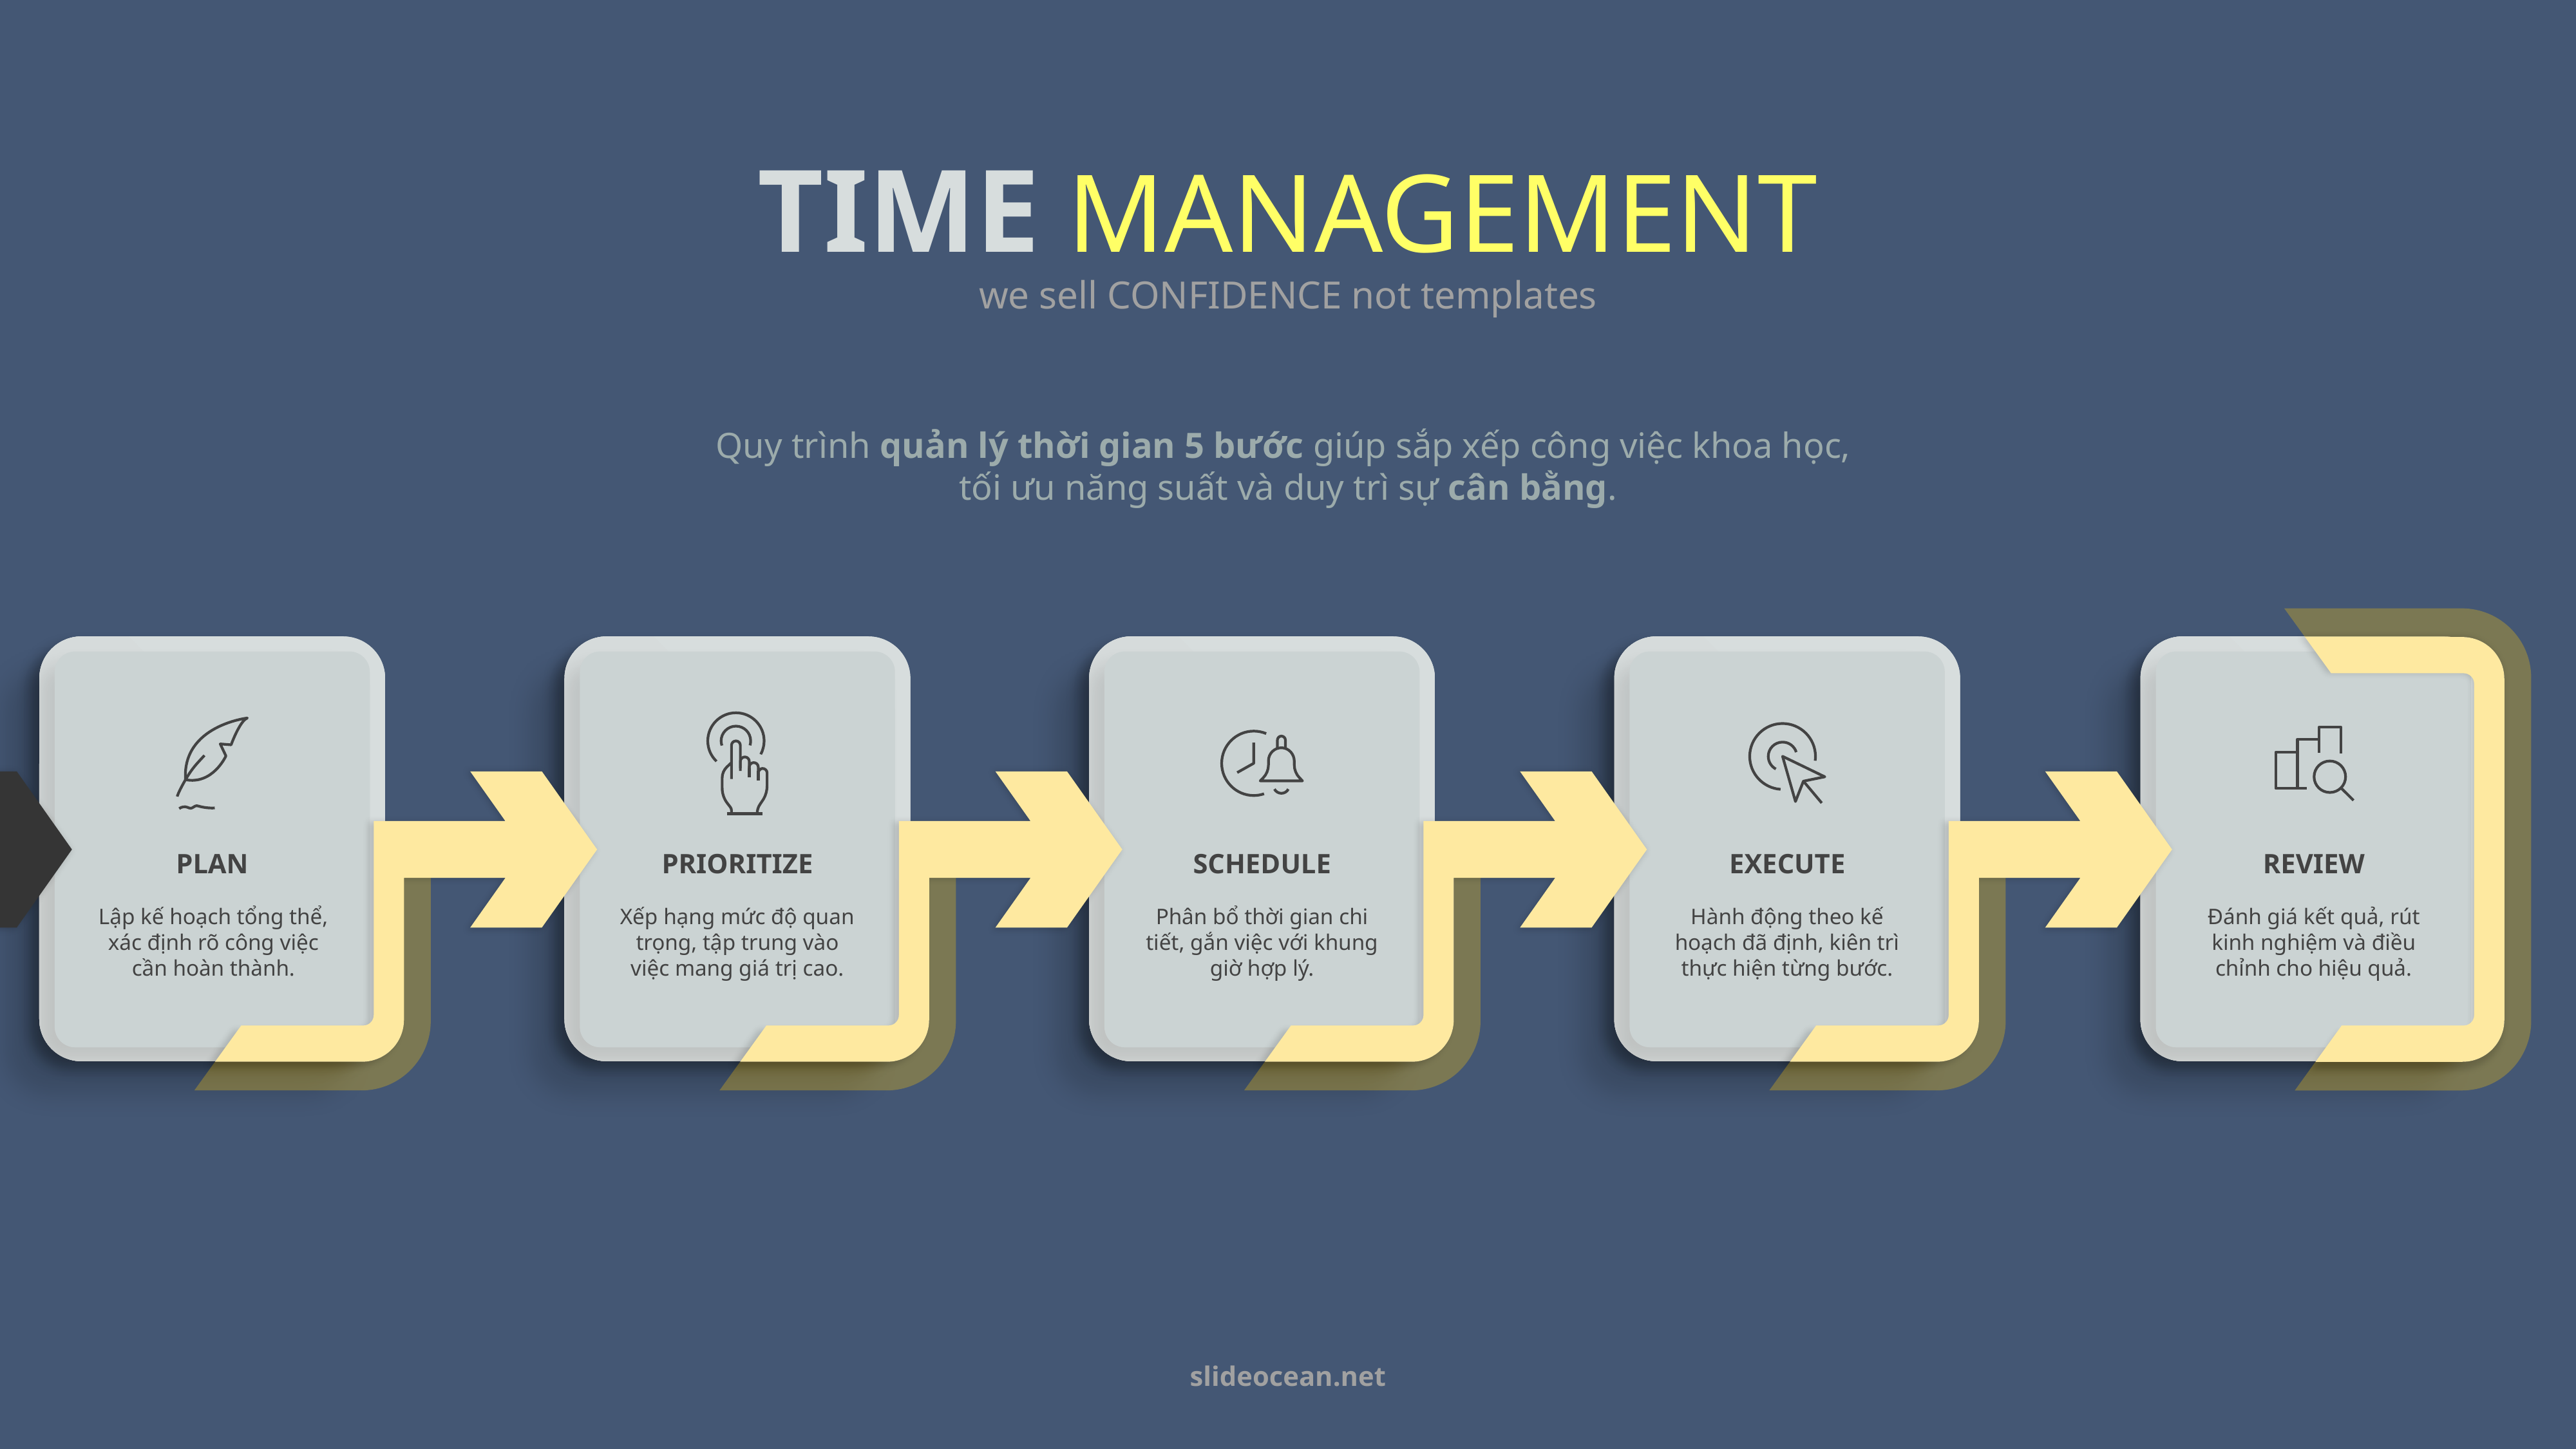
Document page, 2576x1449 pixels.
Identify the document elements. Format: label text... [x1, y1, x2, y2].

text_box [1222, 731, 1303, 796]
text_box PRIORITIZE [652, 842, 823, 884]
text_box [2314, 761, 2354, 800]
text_box [1244, 884, 1481, 1091]
text_box [1264, 771, 1647, 1062]
text_box [2139, 635, 2306, 673]
text_box Xếp hạng mức độ quan trọng, tập trung vào việc mang giá trị cao. [609, 898, 866, 985]
text_box [1613, 635, 1962, 819]
text_box [38, 635, 386, 819]
text_box Lập kế hoạch tổng thể, xác định rõ công việc cần hoàn thành. [85, 898, 342, 985]
text_box [708, 712, 768, 814]
text_box [214, 771, 598, 1062]
text_box [1103, 650, 1421, 1048]
text_box [740, 771, 1122, 1062]
text_box [179, 806, 215, 809]
text_box Phân bổ thời gian chi tiết, gắn việc với khung giờ hợp lý. [1134, 898, 1390, 985]
text_box PLAN [166, 842, 258, 884]
text_box REVIEW [2253, 842, 2374, 884]
text_box [1769, 884, 2006, 1091]
text_box [194, 884, 431, 1091]
text_box [719, 884, 956, 1091]
text_box Đánh giá kết quả, rút kinh nghiệm và điều chỉnh cho hiệu quả. [2186, 898, 2442, 985]
text_box [1628, 650, 1946, 1048]
text_box EXECUTE [1719, 842, 1855, 884]
text_box [578, 650, 896, 1048]
text_box [2305, 637, 2505, 1062]
text_box slideocean.net [1180, 1354, 1396, 1397]
text_box TIME MANAGEMENT [748, 133, 1828, 280]
text_box [564, 635, 912, 819]
text_box [1749, 723, 1825, 803]
text_box we sell CONFIDENCE not templates [969, 266, 1607, 321]
text_box [177, 717, 248, 797]
text_box SCHEDULE [1183, 842, 1341, 884]
text_box [2284, 608, 2532, 1091]
text_box Hành động theo kế hoạch đã định, kiên trì thực hiện từng bước. [1659, 898, 1915, 985]
text_box Quy trình quản lý thời gian 5 bước giúp sắp xếp công việc khoa học, tối ưu năng suất và duy trì sự cân bằng. [706, 418, 1870, 512]
text_box [2275, 727, 2341, 789]
text_box [2154, 650, 2470, 1048]
text_box [1790, 771, 2172, 1062]
text_box [0, 771, 72, 928]
text_box [1088, 635, 1436, 819]
text_box [53, 650, 371, 1048]
